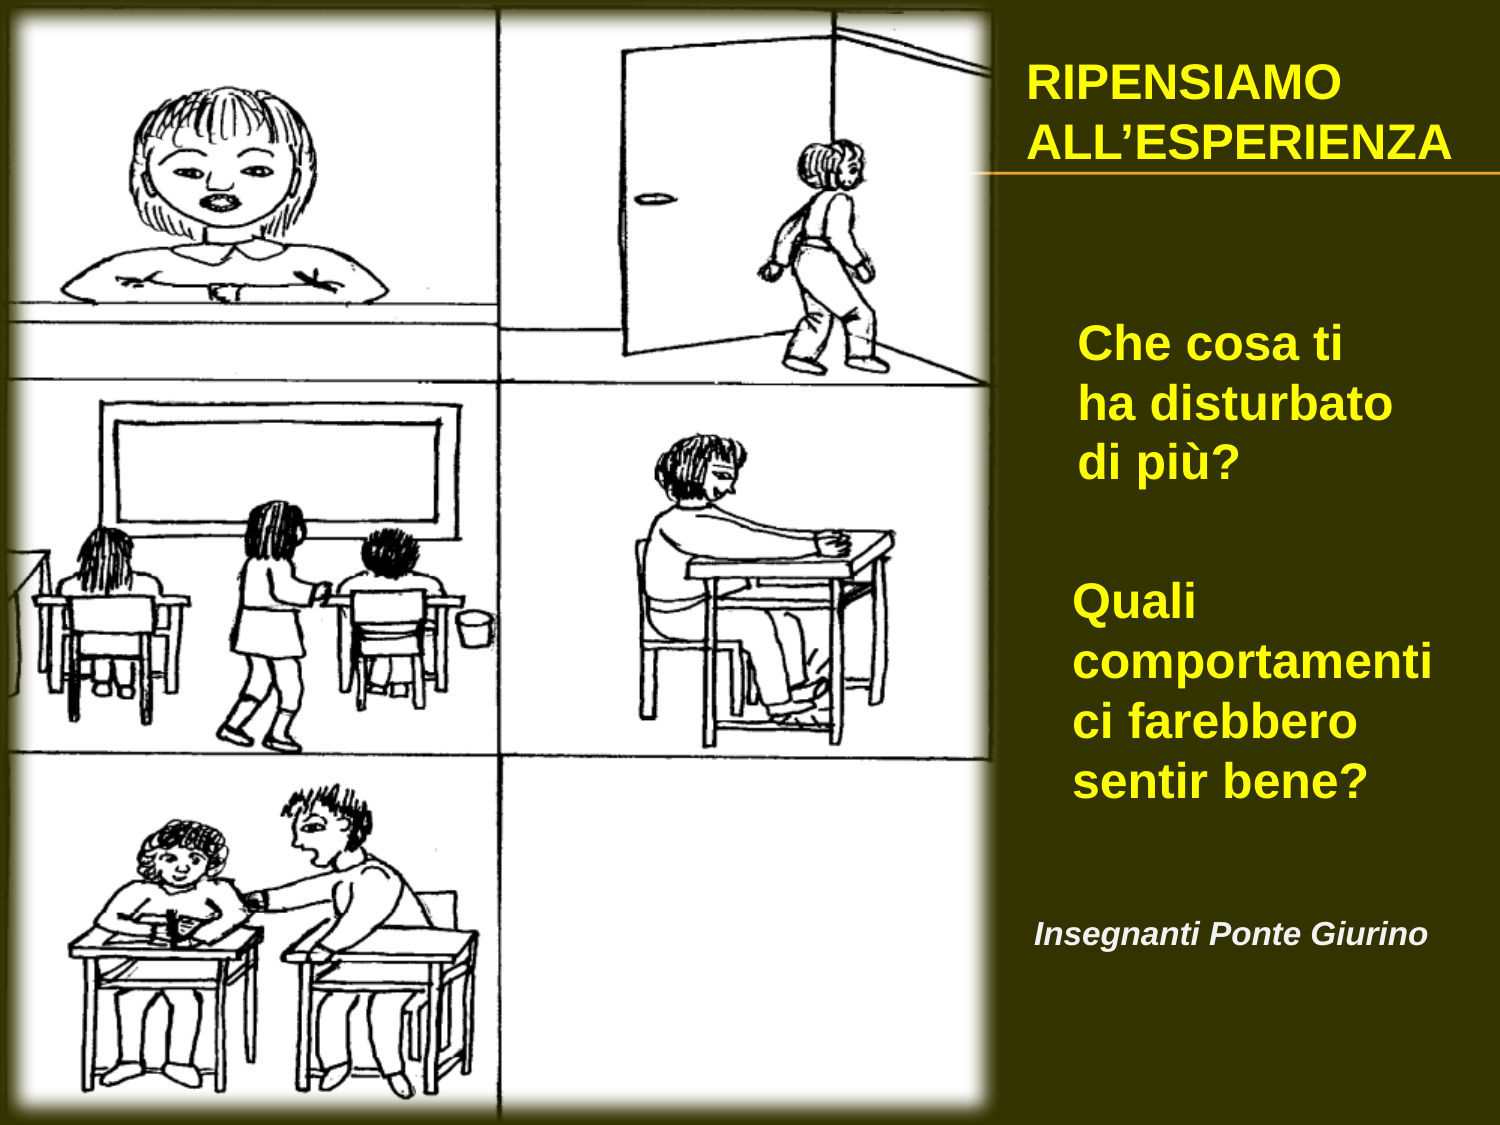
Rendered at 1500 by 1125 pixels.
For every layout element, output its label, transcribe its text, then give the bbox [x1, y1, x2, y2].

text_box Quali comportamenti ci farebbero sentir bene? [1057, 561, 1455, 876]
text_box Insegnanti Ponte Giurino [1019, 905, 1444, 960]
text_box Che cosa ti ha disturbato di più? [1062, 302, 1417, 498]
picture [0, 0, 1002, 1125]
text_box RIPENSIAMO ALL’ESPERIENZA [1011, 42, 1469, 178]
